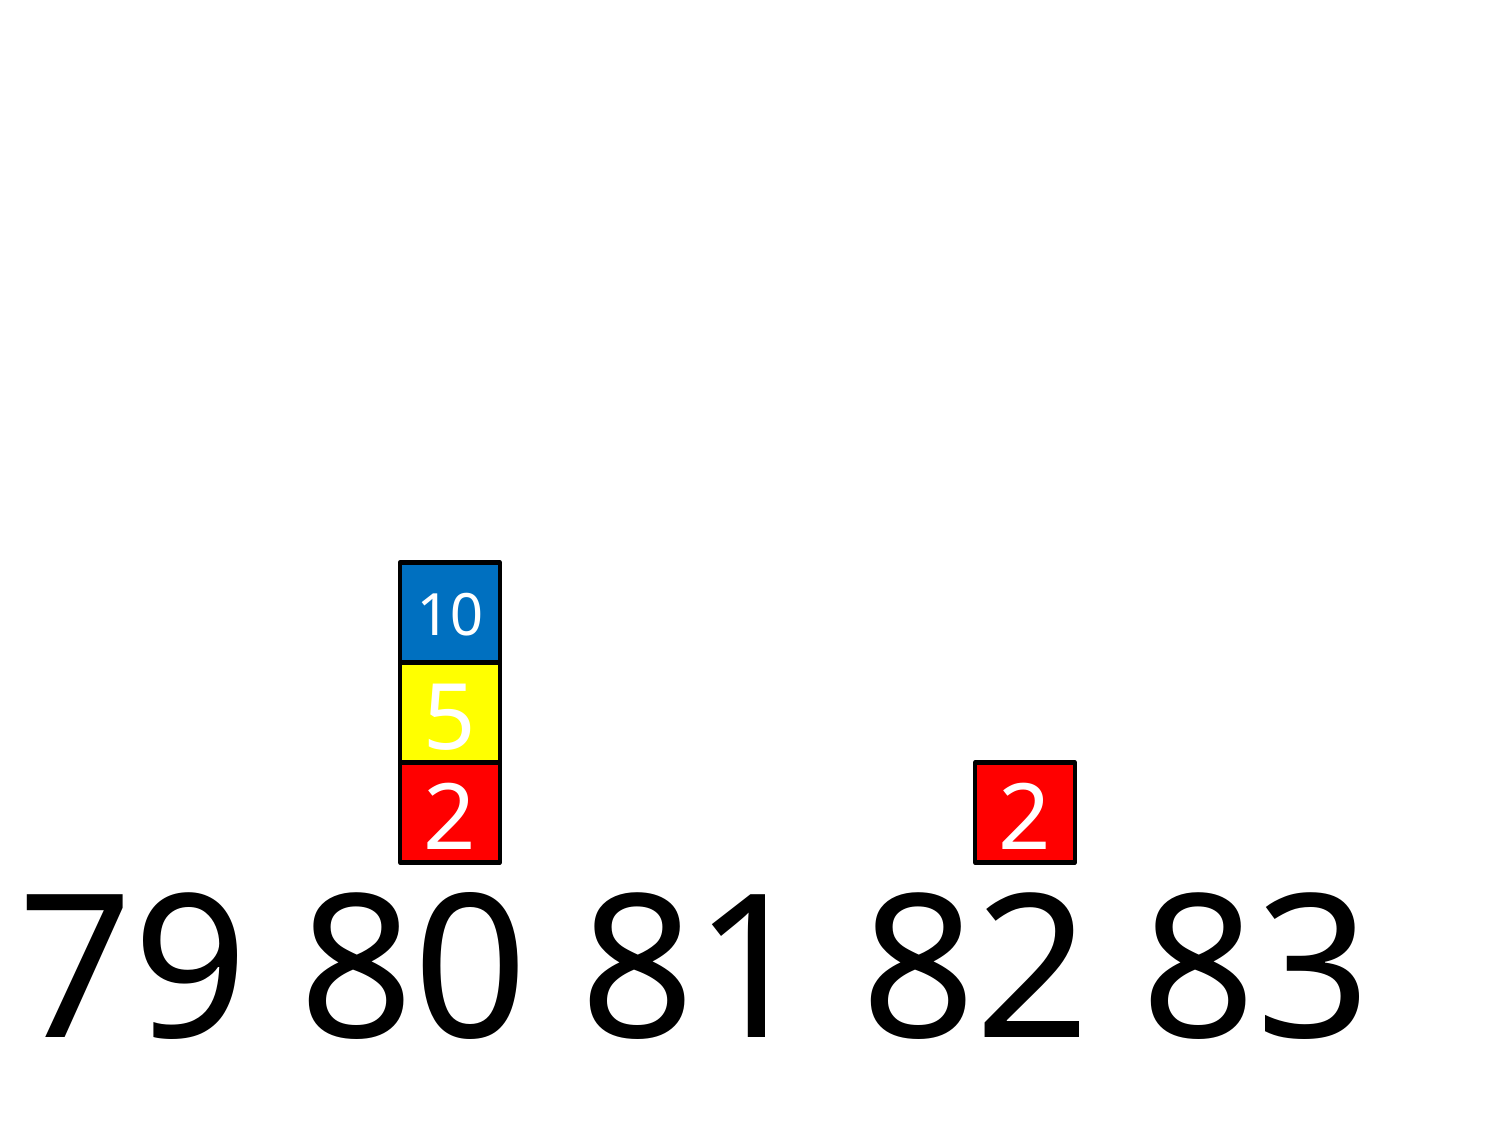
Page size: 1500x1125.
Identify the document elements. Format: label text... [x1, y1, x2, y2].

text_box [399, 562, 501, 863]
text_box 2 [973, 760, 1077, 865]
text_box 79 80 81 82 83 [0, 829, 1500, 1085]
